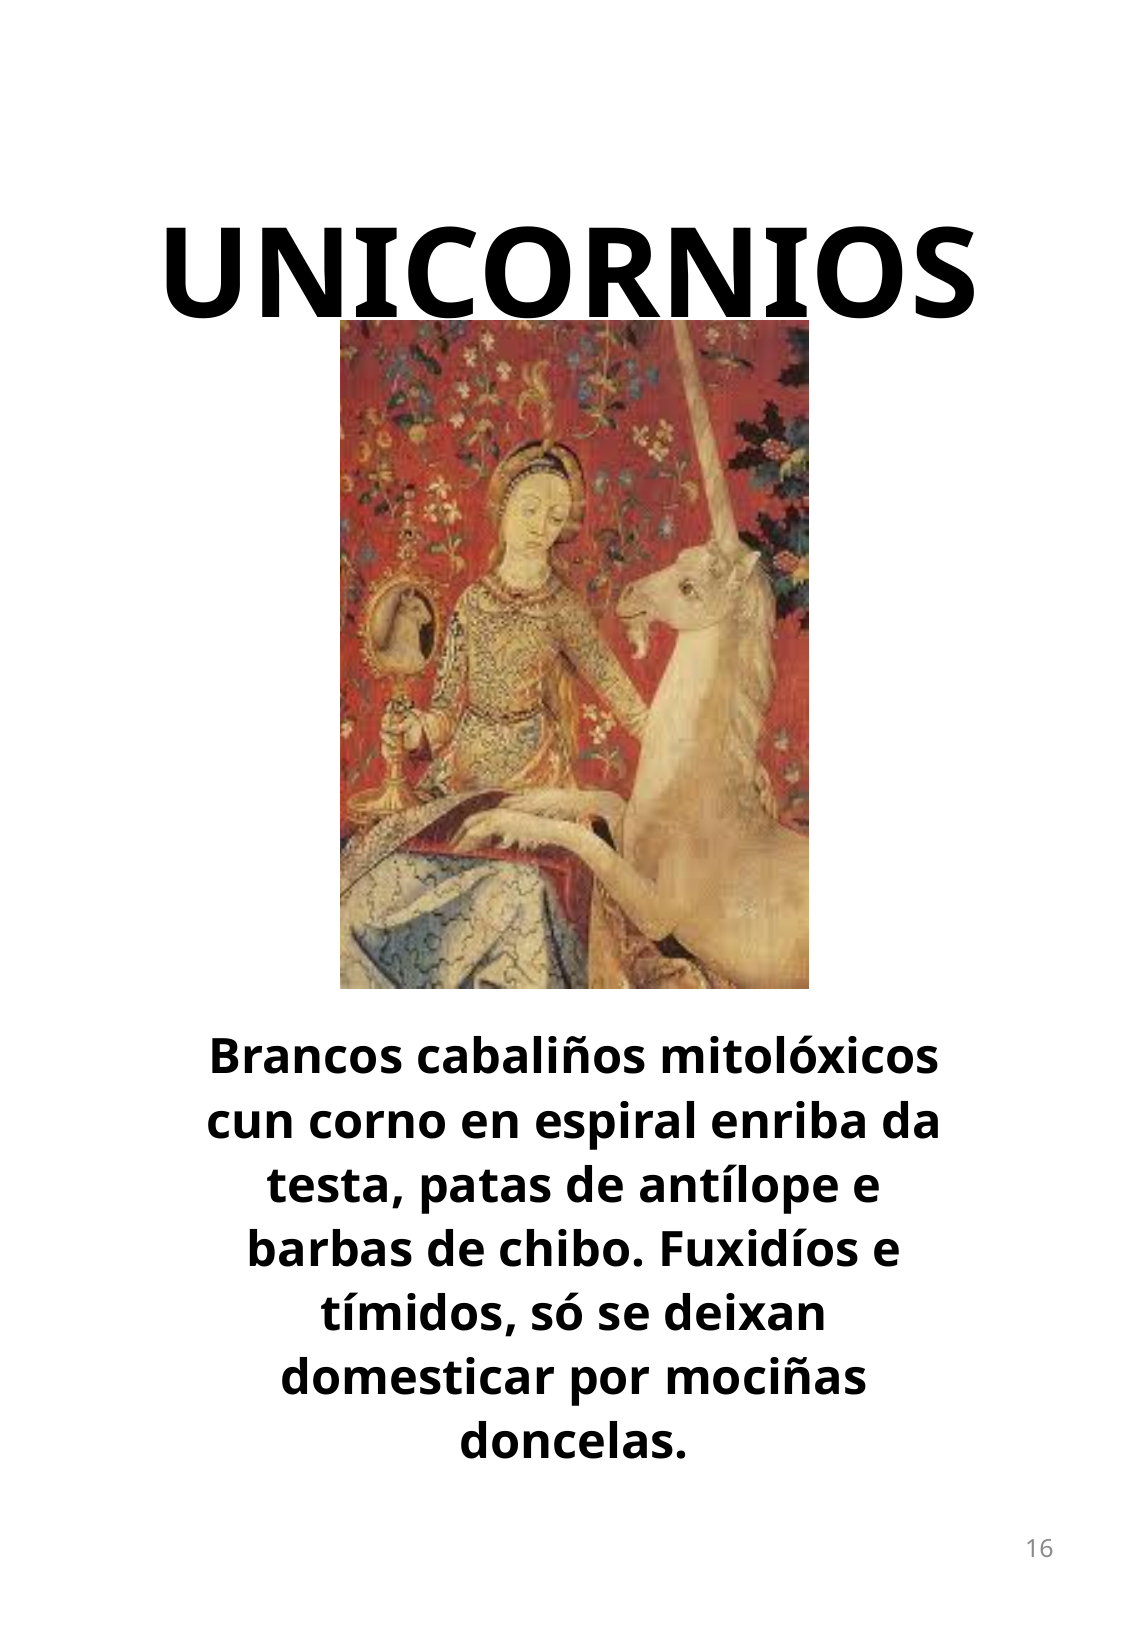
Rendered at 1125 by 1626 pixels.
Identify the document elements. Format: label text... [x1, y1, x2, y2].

text_box Brancos cabaliños mitolóxicos cun corno en espiral enriba da testa, patas de antílope e barbas de chibo. Fuxidíos e tímidos, só se deixan domesticar por mociñas doncelas. [187, 1011, 961, 1469]
picture [339, 320, 809, 989]
title UNICORNIOS [46, 167, 1090, 368]
slide_number 16 [806, 1506, 1069, 1593]
